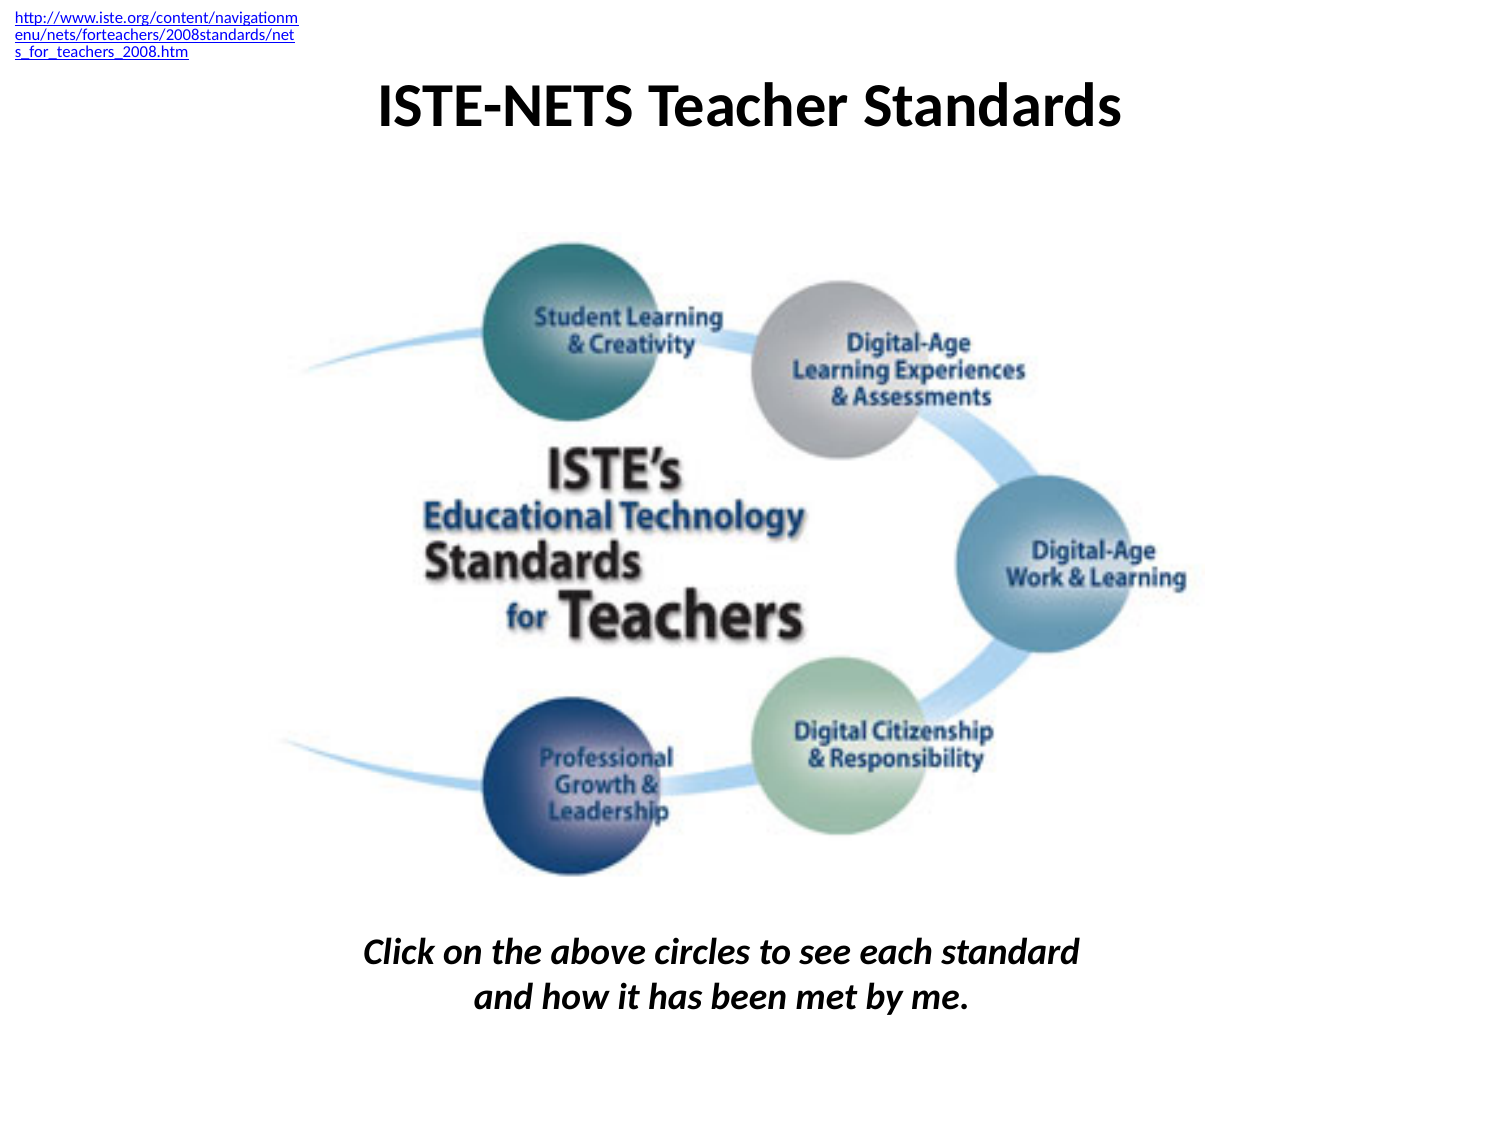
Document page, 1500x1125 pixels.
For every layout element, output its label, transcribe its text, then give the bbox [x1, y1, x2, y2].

text_box http://www.iste.org/content/navigationmenu/nets/forteachers/2008standards/nets_for_teachers_2008.htm [0, 0, 315, 55]
picture [268, 232, 1205, 891]
title ISTE-NETS Teacher Standards [75, 45, 1425, 233]
text_box Click on the above circles to see each standard and how it has been met by me. [347, 919, 1098, 1024]
